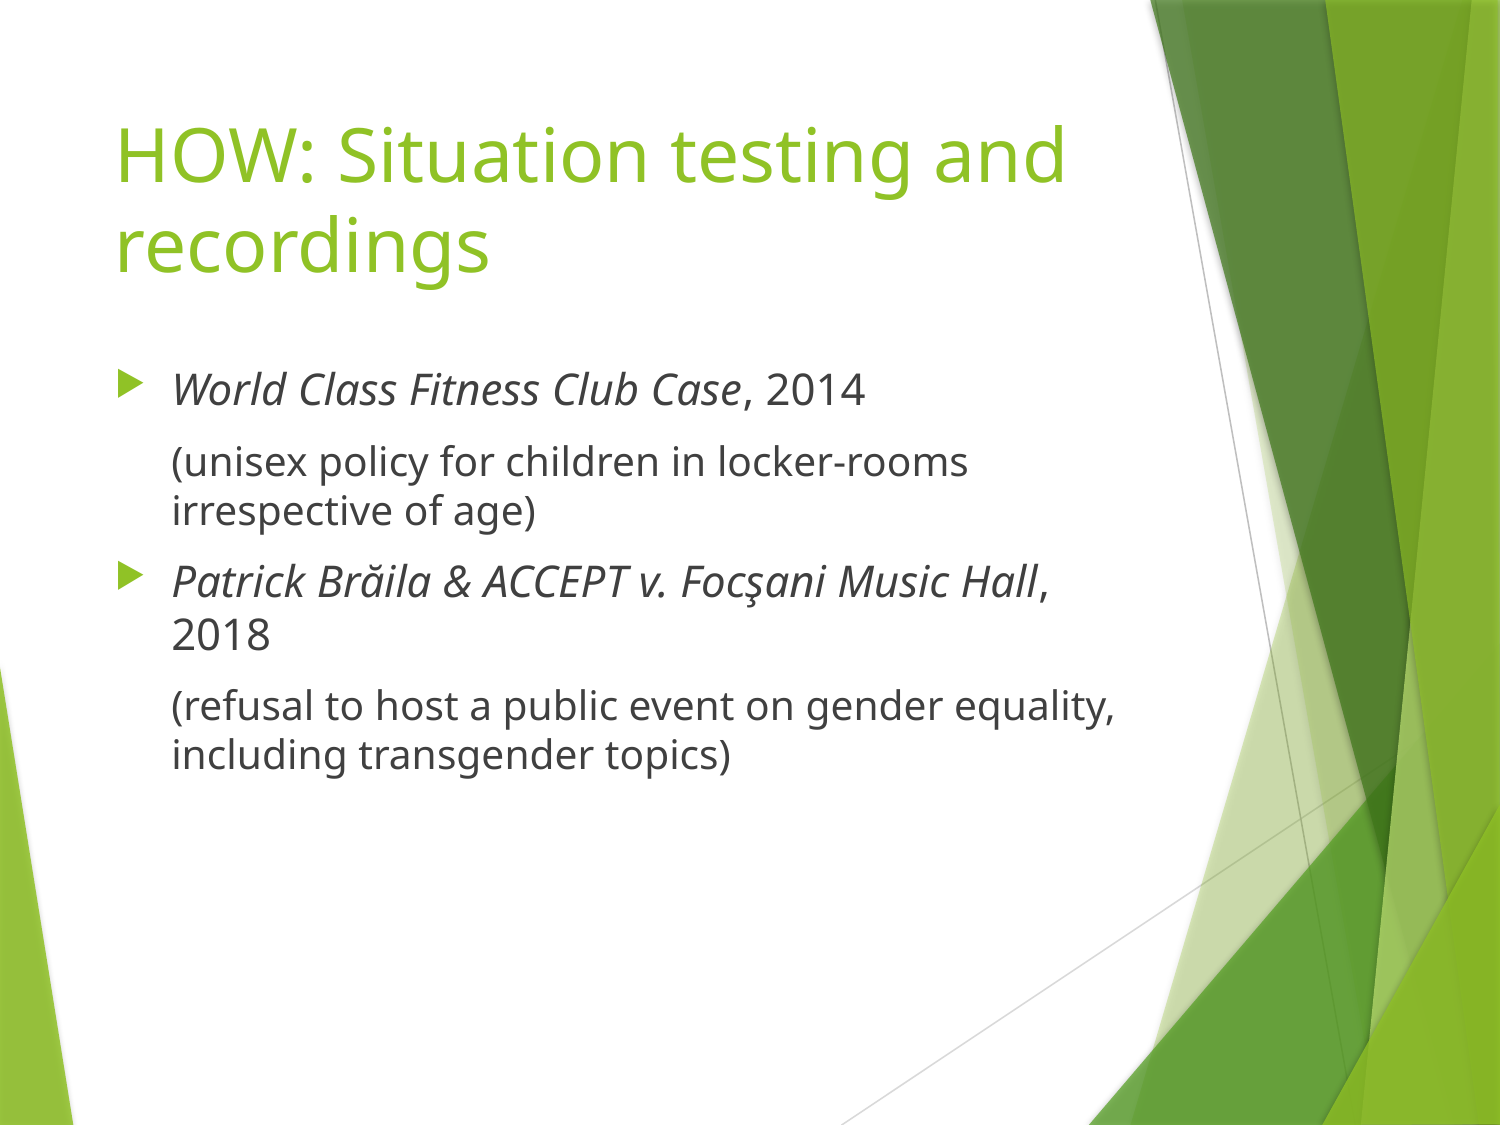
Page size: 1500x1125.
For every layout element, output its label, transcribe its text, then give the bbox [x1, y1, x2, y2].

list World Class Fitness Club Case, 2014 (unisex policy for children in locker-rooms irrespective of age) Patrick Brăila & ACCEPT v. Focşani Music Hall, 2018 (refusal to host a public event on gender equality, including transgender topics) [99, 354, 1142, 992]
title HOW: Situation testing and recordings [99, 99, 1142, 317]
